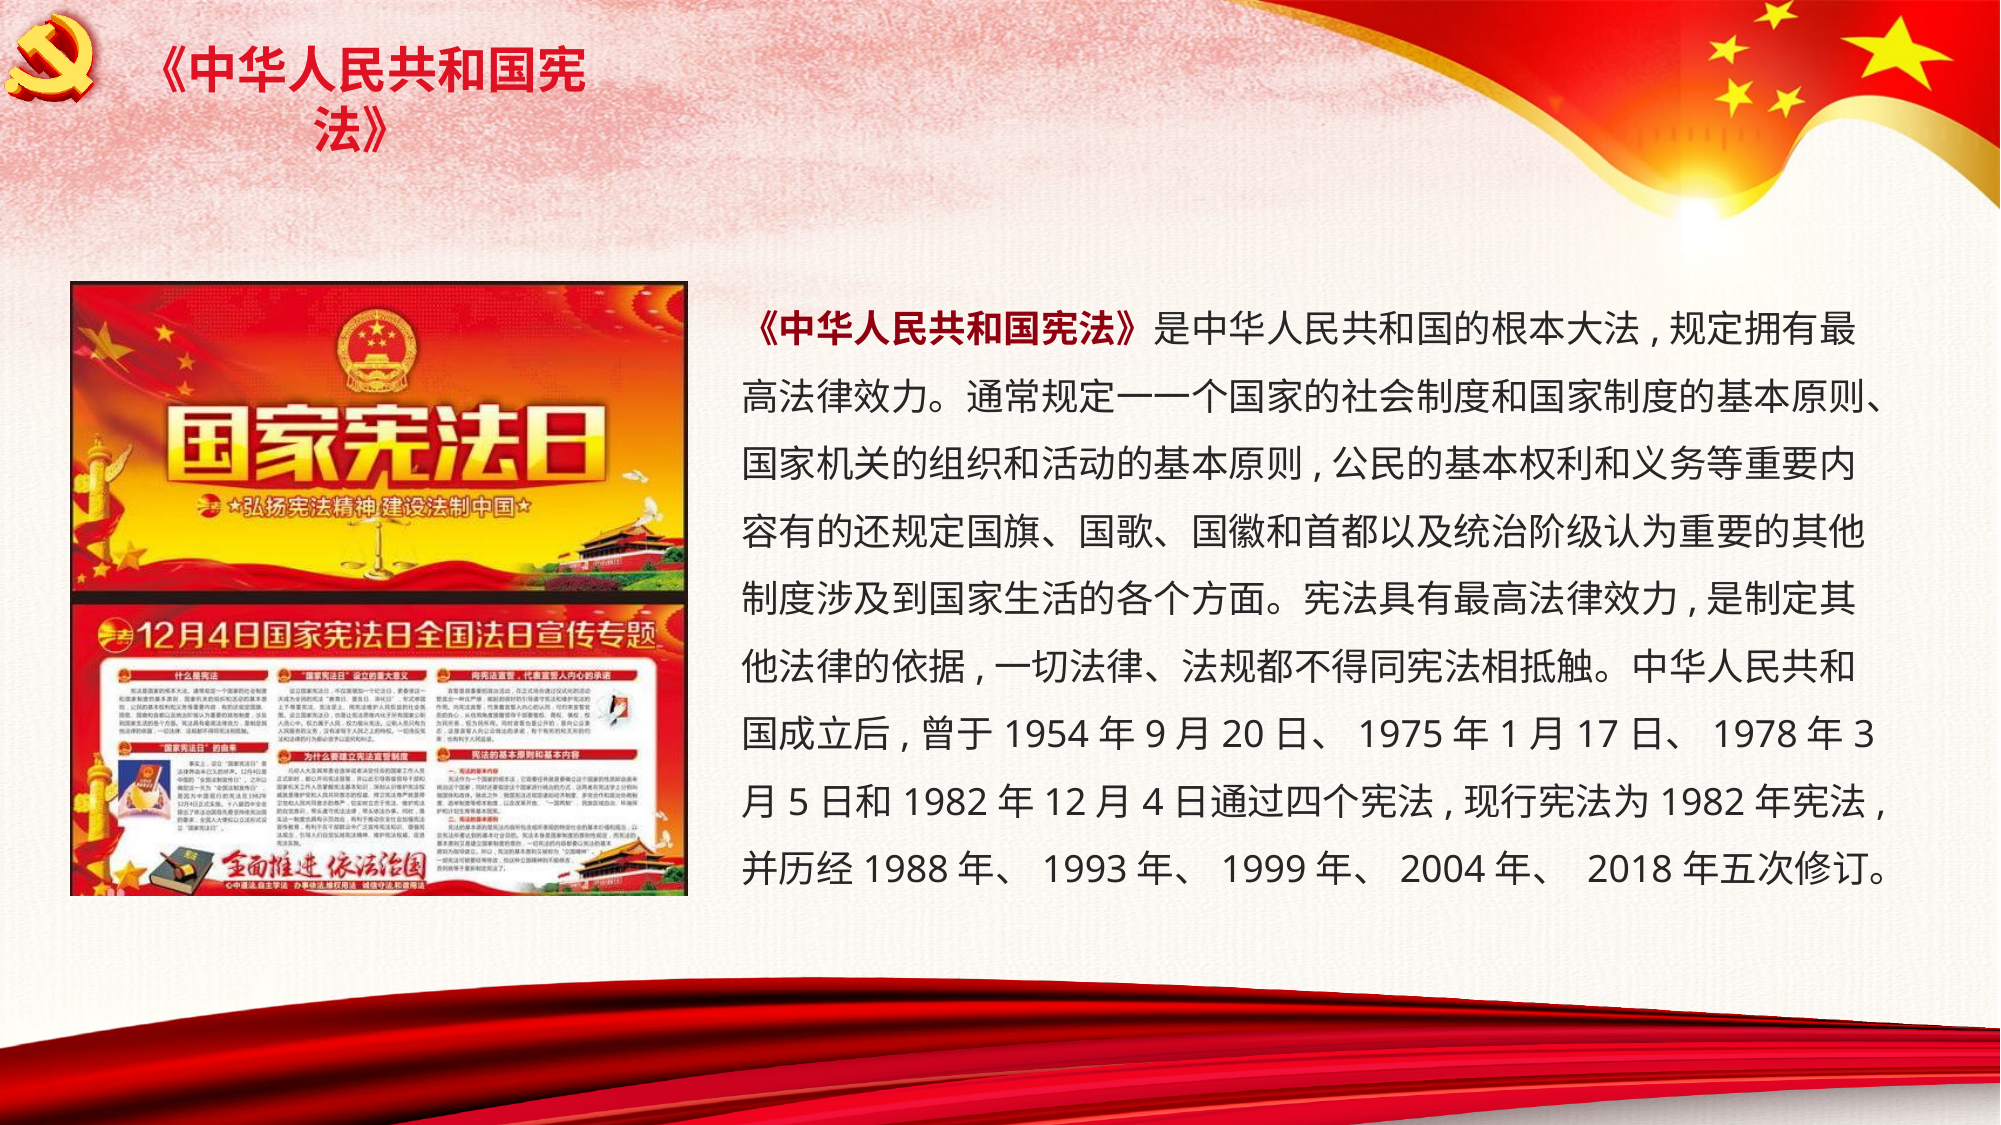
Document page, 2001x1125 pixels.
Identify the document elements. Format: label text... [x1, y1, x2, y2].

text_box 《中华人民共和国宪法》是中华人民共和国的根本大法,规定拥有最高法律效力。通常规定一一个国家的社会制度和国家制度的基本原则、国家机关的组织和活动的基本原则,公民的基本权利和义务等重要内容有的还规定国旗、国歌、国徽和首都以及统治阶级认为重要的其他制度涉及到国家生活的各个方面。宪法具有最高法律效力,是制定其他法律的依据,一切法律、法规都不得同宪法相抵触。中华人民共和国成立后,曾于1954年9月20日、1975年1月17日、1978年3月5日和1982年12月4日通过四个宪法,现行宪法为1982年宪法,并历经1988年、1993年、1999年、2004年、 2018年五次修订。 [726, 275, 1903, 898]
text_box 《中华人民共和国宪法》 [87, 31, 638, 167]
picture [0, 0, 2000, 1125]
